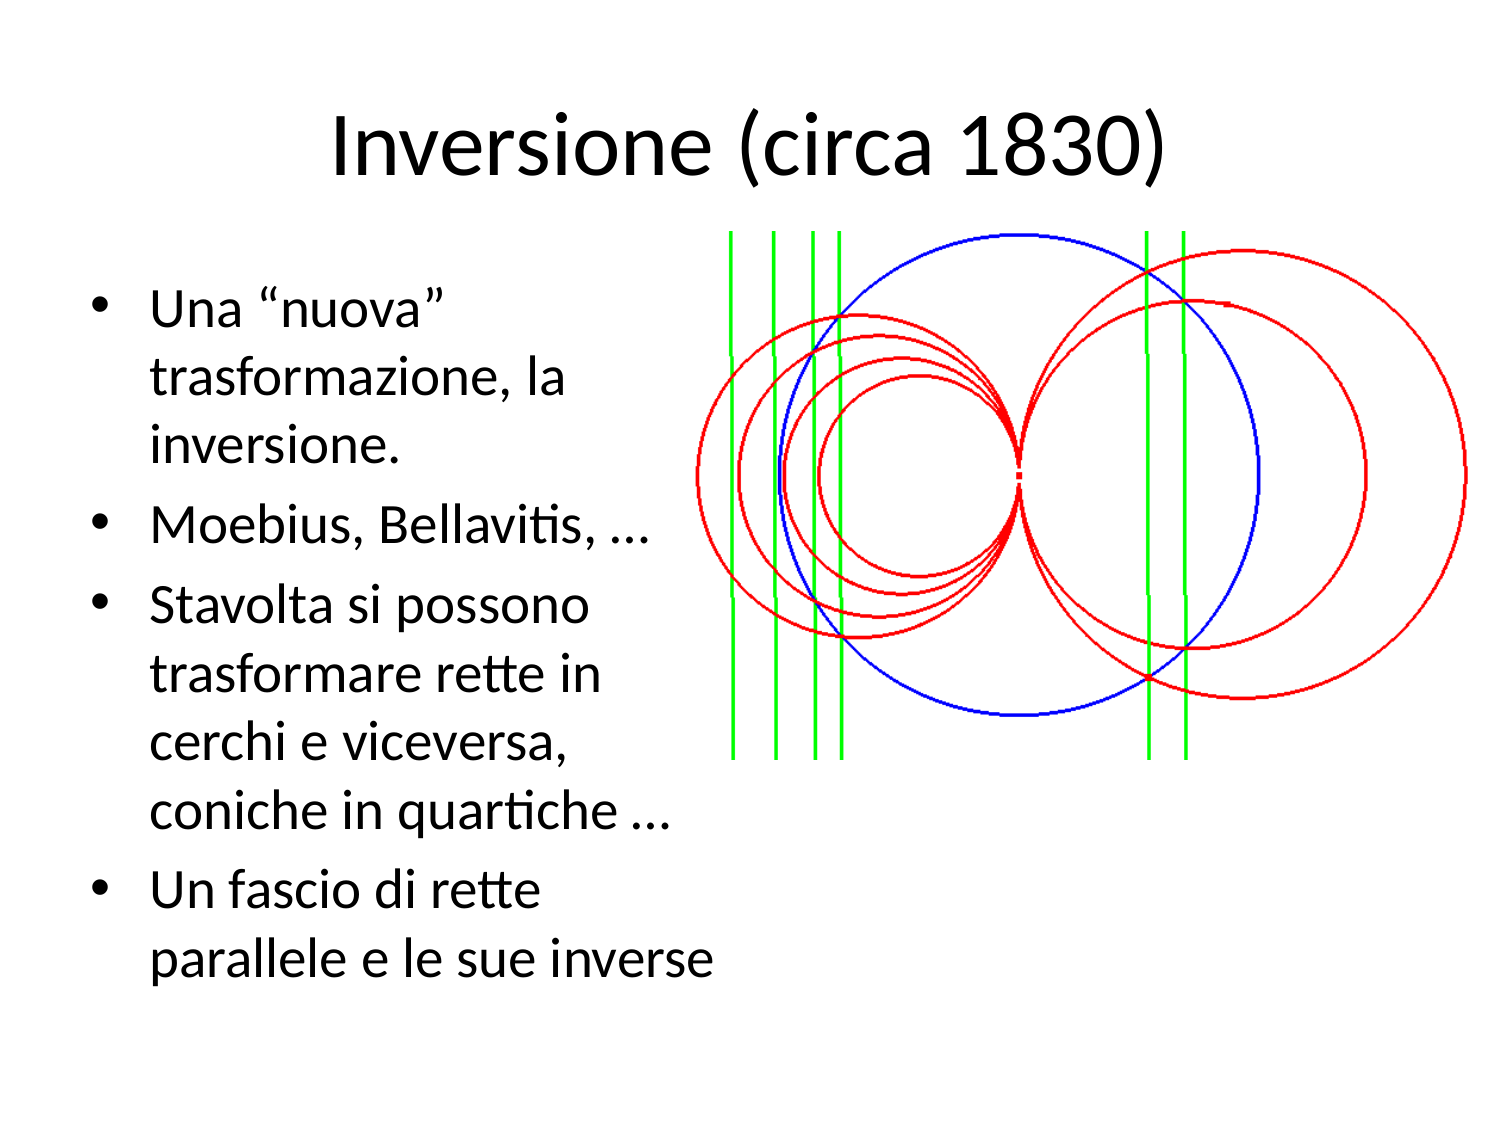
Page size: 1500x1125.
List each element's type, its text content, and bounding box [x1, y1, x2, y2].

title Inversione (circa 1830) [75, 45, 1425, 233]
list Una “nuova” trasformazione, la inversione. Moebius, Bellavitis, … Stavolta si possono trasformare rette in cerchi e viceversa, coniche in quartiche … Un fascio di rette parallele e le sue inverse [75, 262, 738, 1005]
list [660, 231, 1500, 760]
